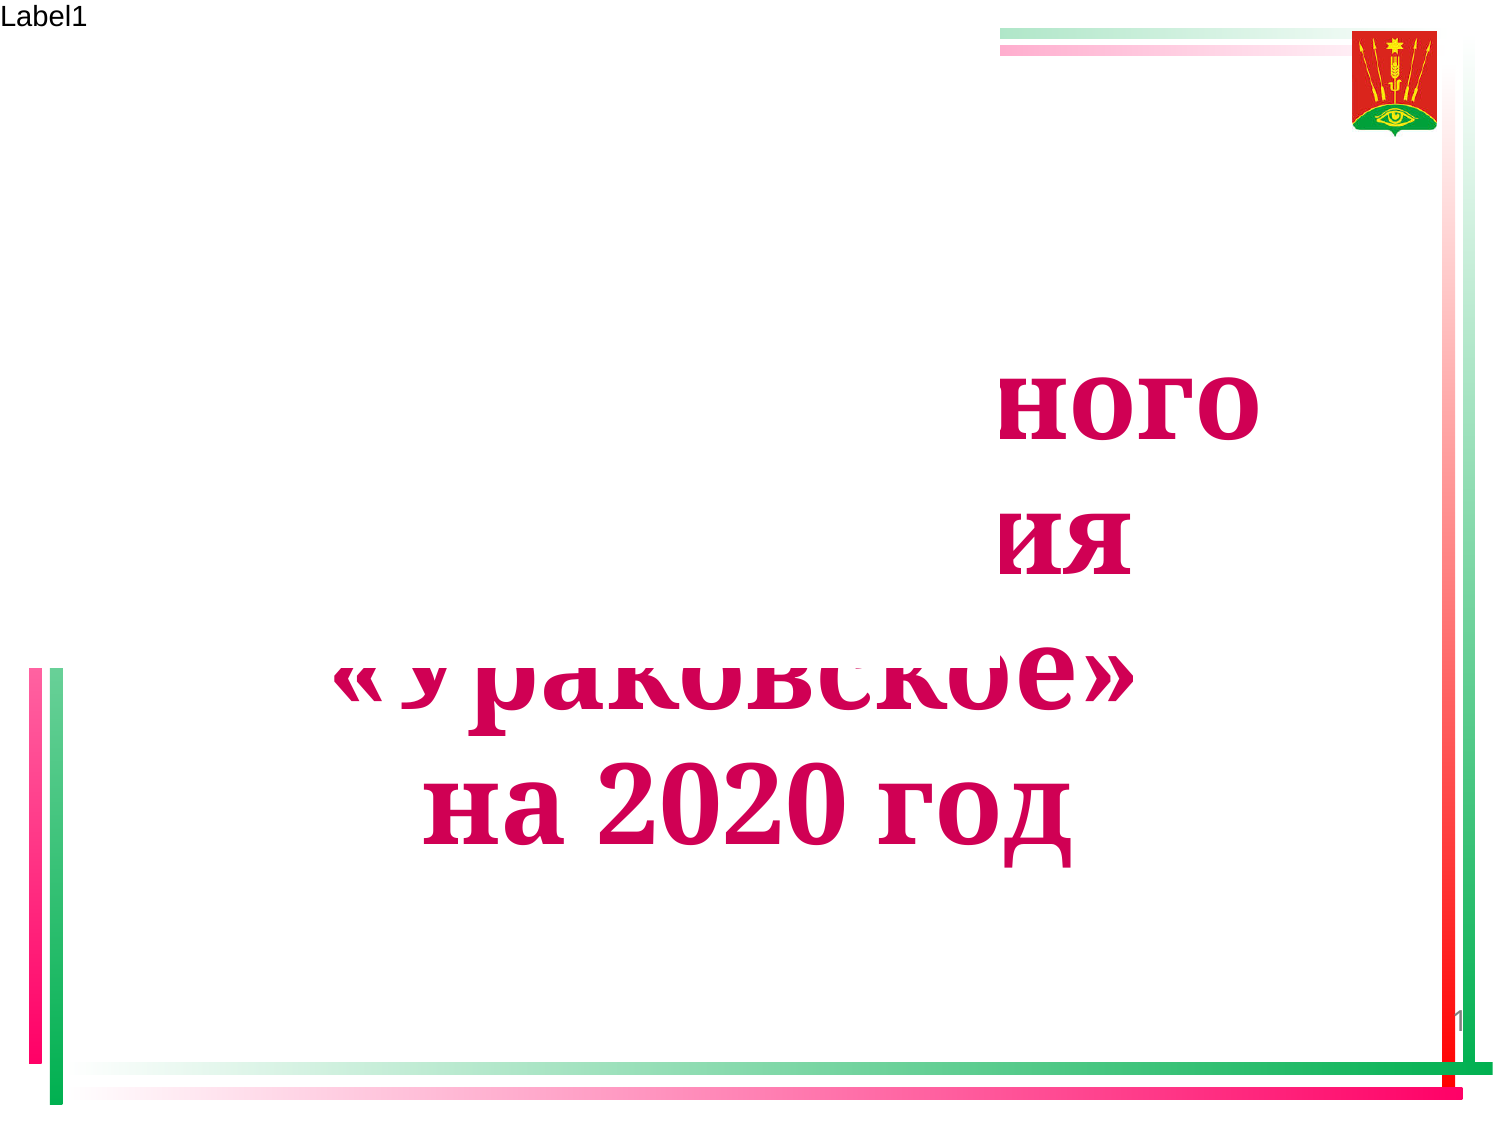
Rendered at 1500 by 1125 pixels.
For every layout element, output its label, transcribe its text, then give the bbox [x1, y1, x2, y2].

slide_number 1 [1436, 999, 1500, 1051]
text_box Бюджет муниципального образования «Ураковское» на 2020 год [50, 184, 1447, 875]
picture [1352, 31, 1437, 138]
